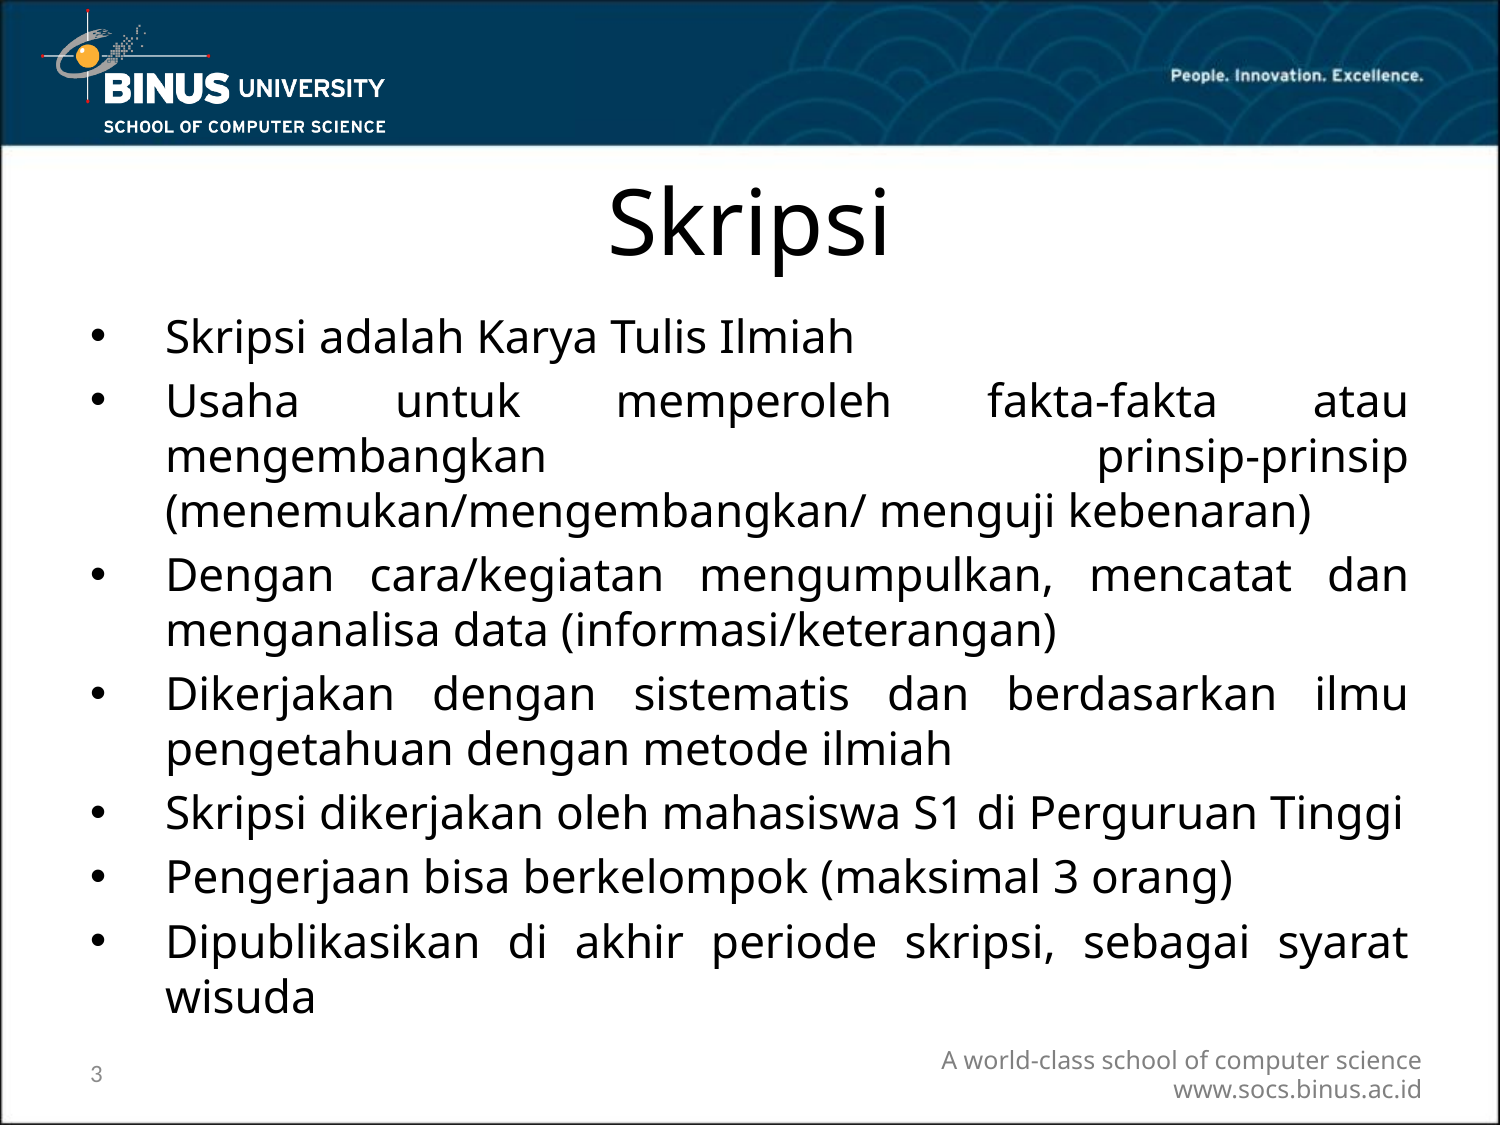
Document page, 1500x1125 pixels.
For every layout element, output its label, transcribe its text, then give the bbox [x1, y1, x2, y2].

title Skripsi [75, 149, 1425, 288]
picture [0, 0, 1500, 1125]
slide_number 3 [75, 1042, 425, 1103]
list Skripsi adalah Karya Tulis Ilmiah Usaha untuk memperoleh fakta-fakta atau mengembangkan prinsip-prinsip (menemukan/mengembangkan/ menguji kebenaran) Dengan cara/kegiatan mengumpulkan, mencatat dan menganalisa data (informasi/keterangan) Dikerjakan dengan sistematis dan berdasarkan ilmu pengetahuan dengan metode ilmiah Skripsi dikerjakan oleh mahasiswa S1 di Perguruan Tinggi Pengerjaan bisa berkelompok (maksimal 3 orang) Dipublikasikan di akhir periode skripsi, sebagai syarat wisuda [75, 299, 1425, 1005]
